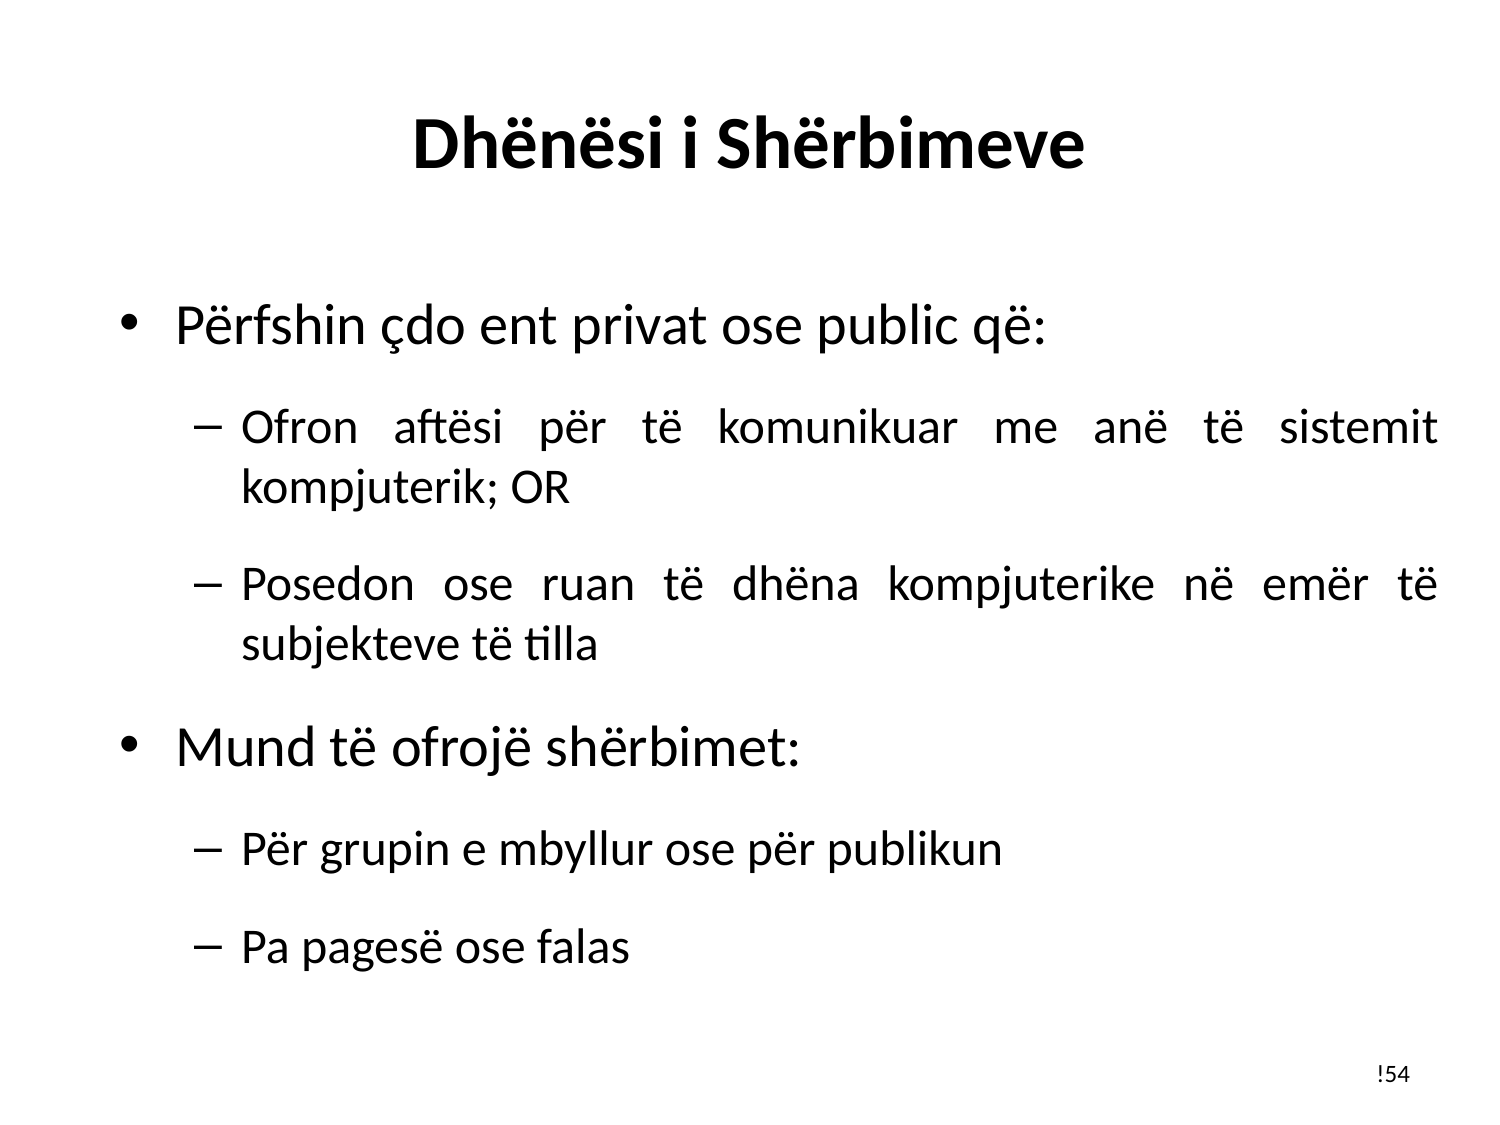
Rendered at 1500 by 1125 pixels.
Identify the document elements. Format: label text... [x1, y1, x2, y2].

title Dhënësi i Shërbimeve [74, 44, 1426, 233]
list Përfshin çdo ent privat ose public që: Ofron aftësi për të komunikuar me anë të sistemit kompjuterik; OR Posedon ose ruan të dhëna kompjuterike në emër të subjekteve të tilla Mund të ofrojë shërbimet: Për grupin e mbyllur ose për publikun Pa pagesë ose falas [103, 278, 1455, 1022]
slide_number !54 [1074, 1042, 1425, 1103]
